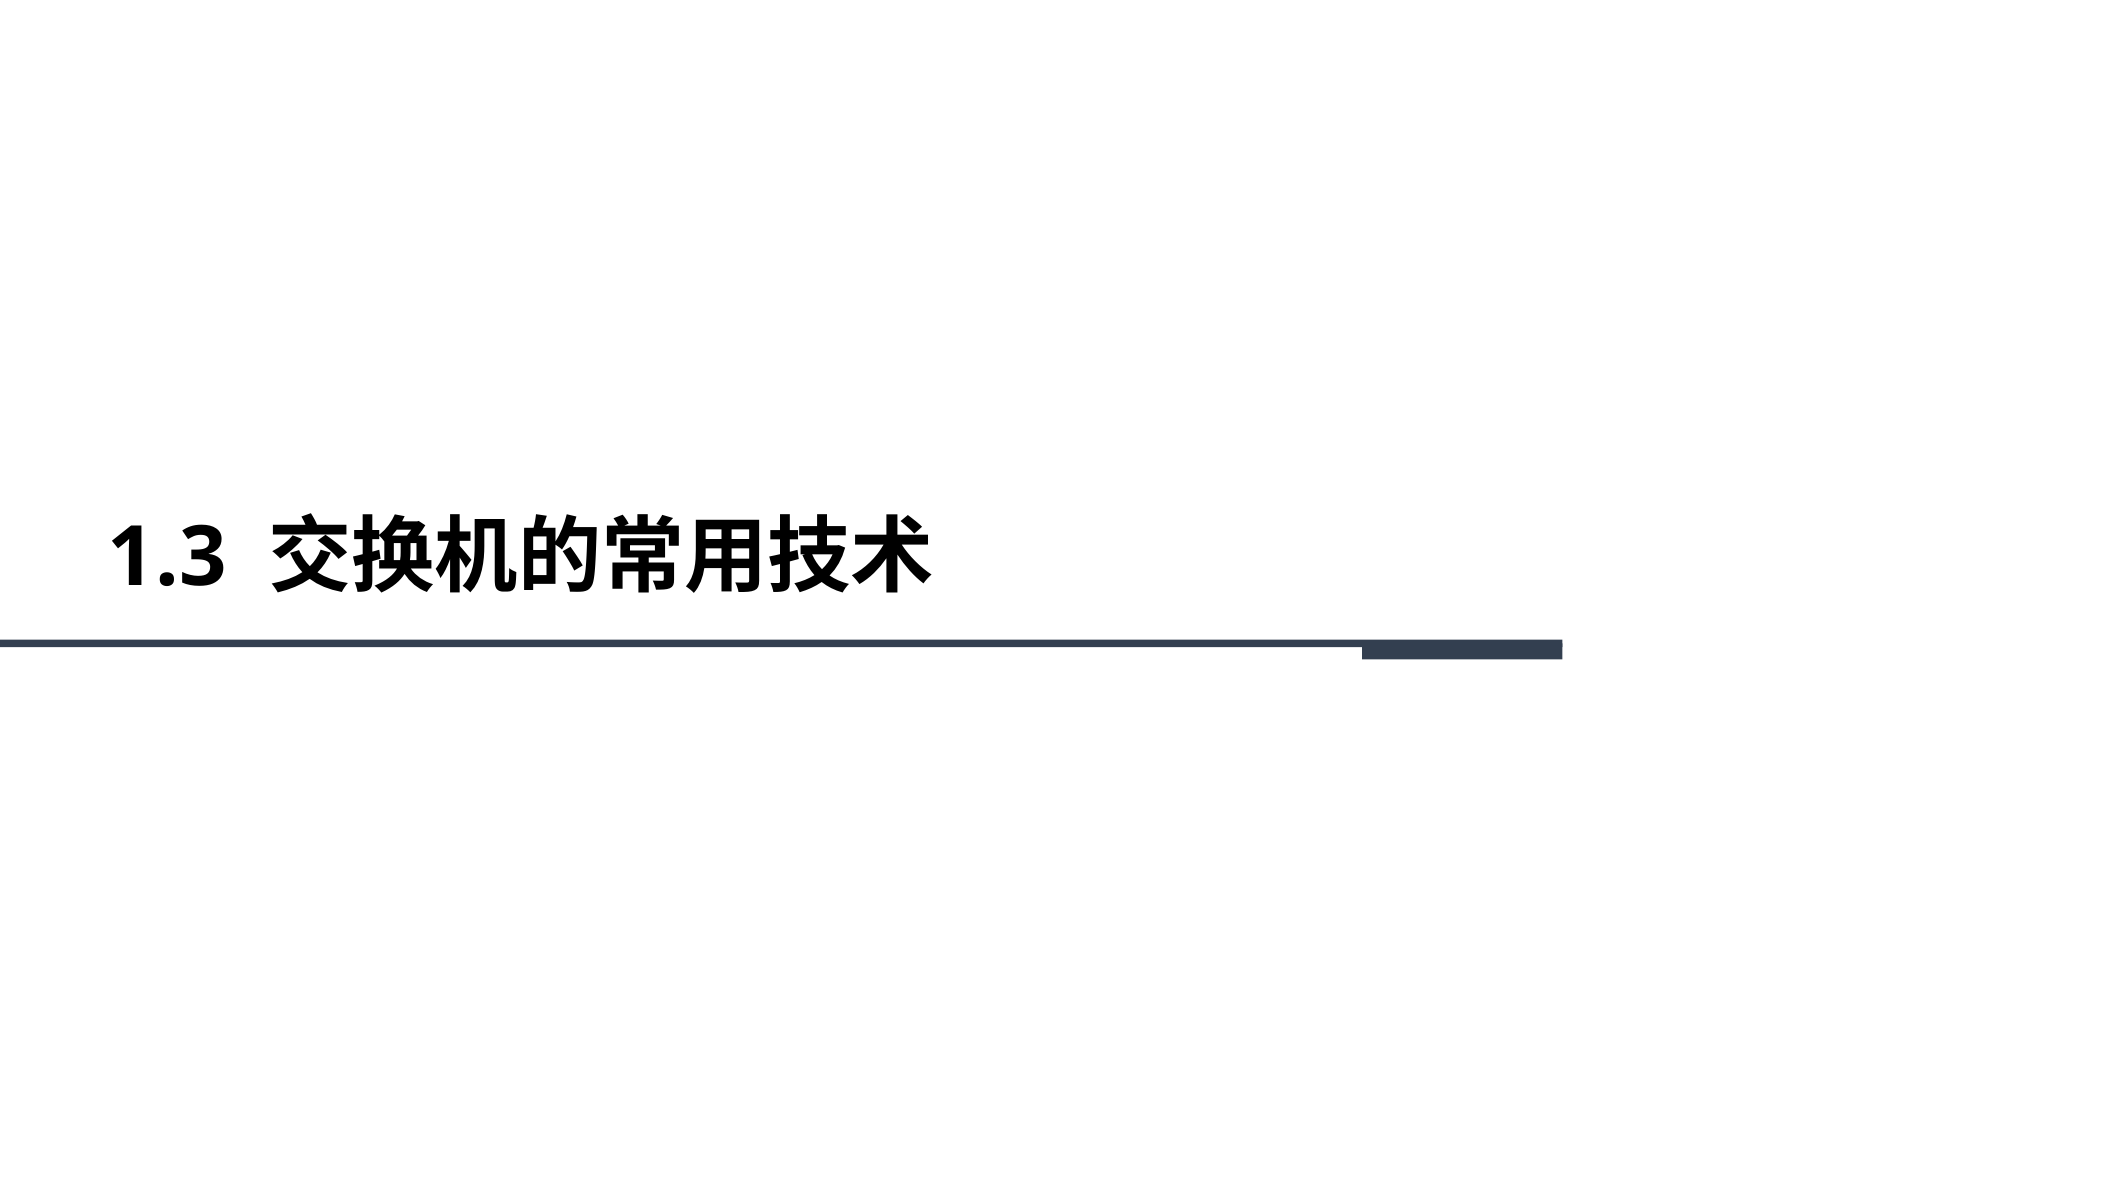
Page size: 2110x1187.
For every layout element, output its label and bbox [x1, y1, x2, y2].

text_box [0, 639, 1563, 660]
